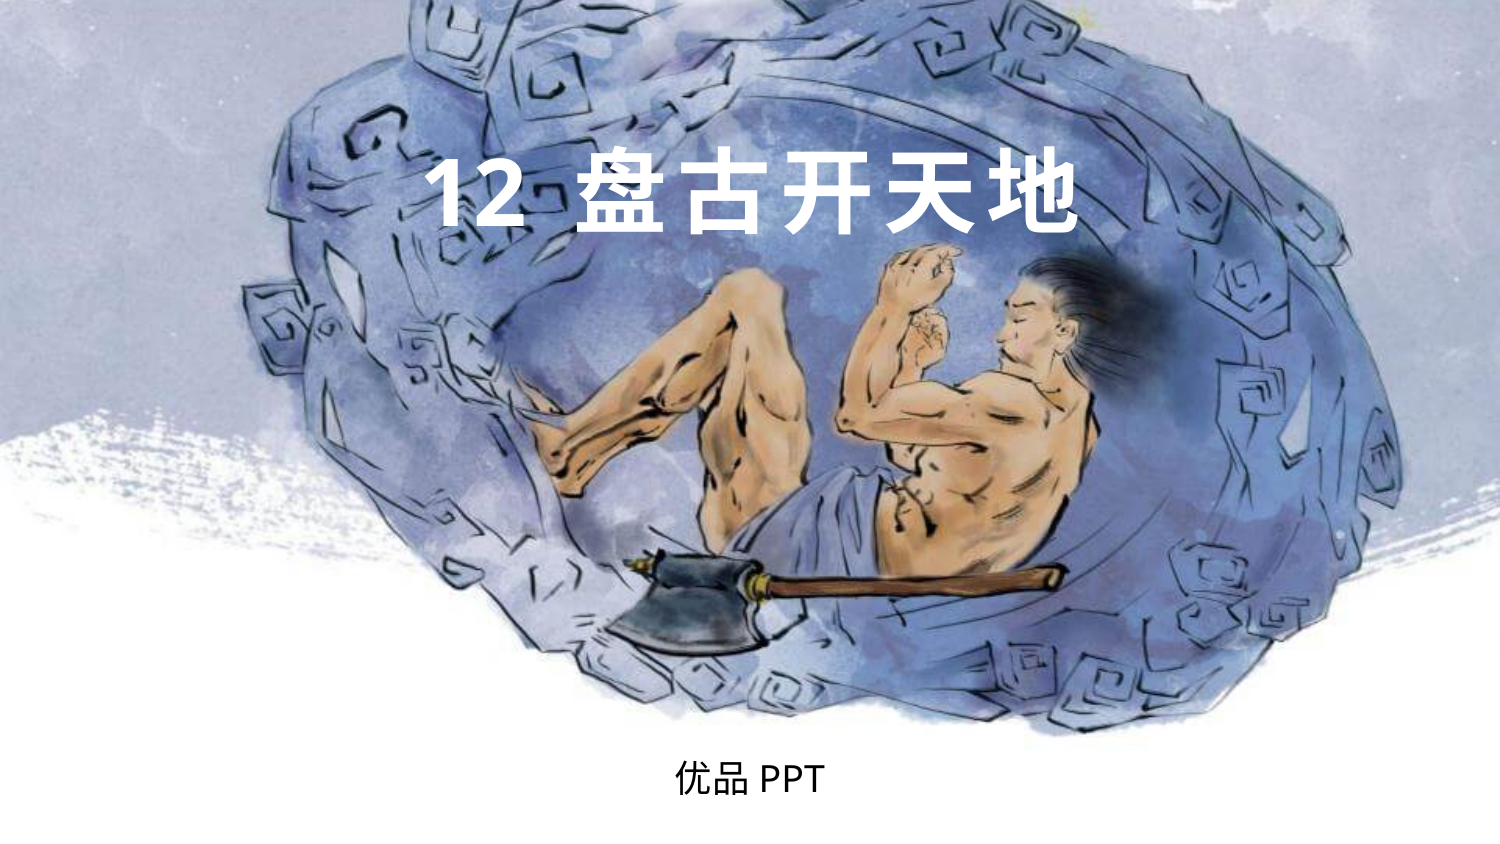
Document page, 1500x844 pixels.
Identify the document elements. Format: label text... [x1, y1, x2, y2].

text_box 优品PPT [0, 785, 1500, 808]
picture [0, 0, 1500, 778]
